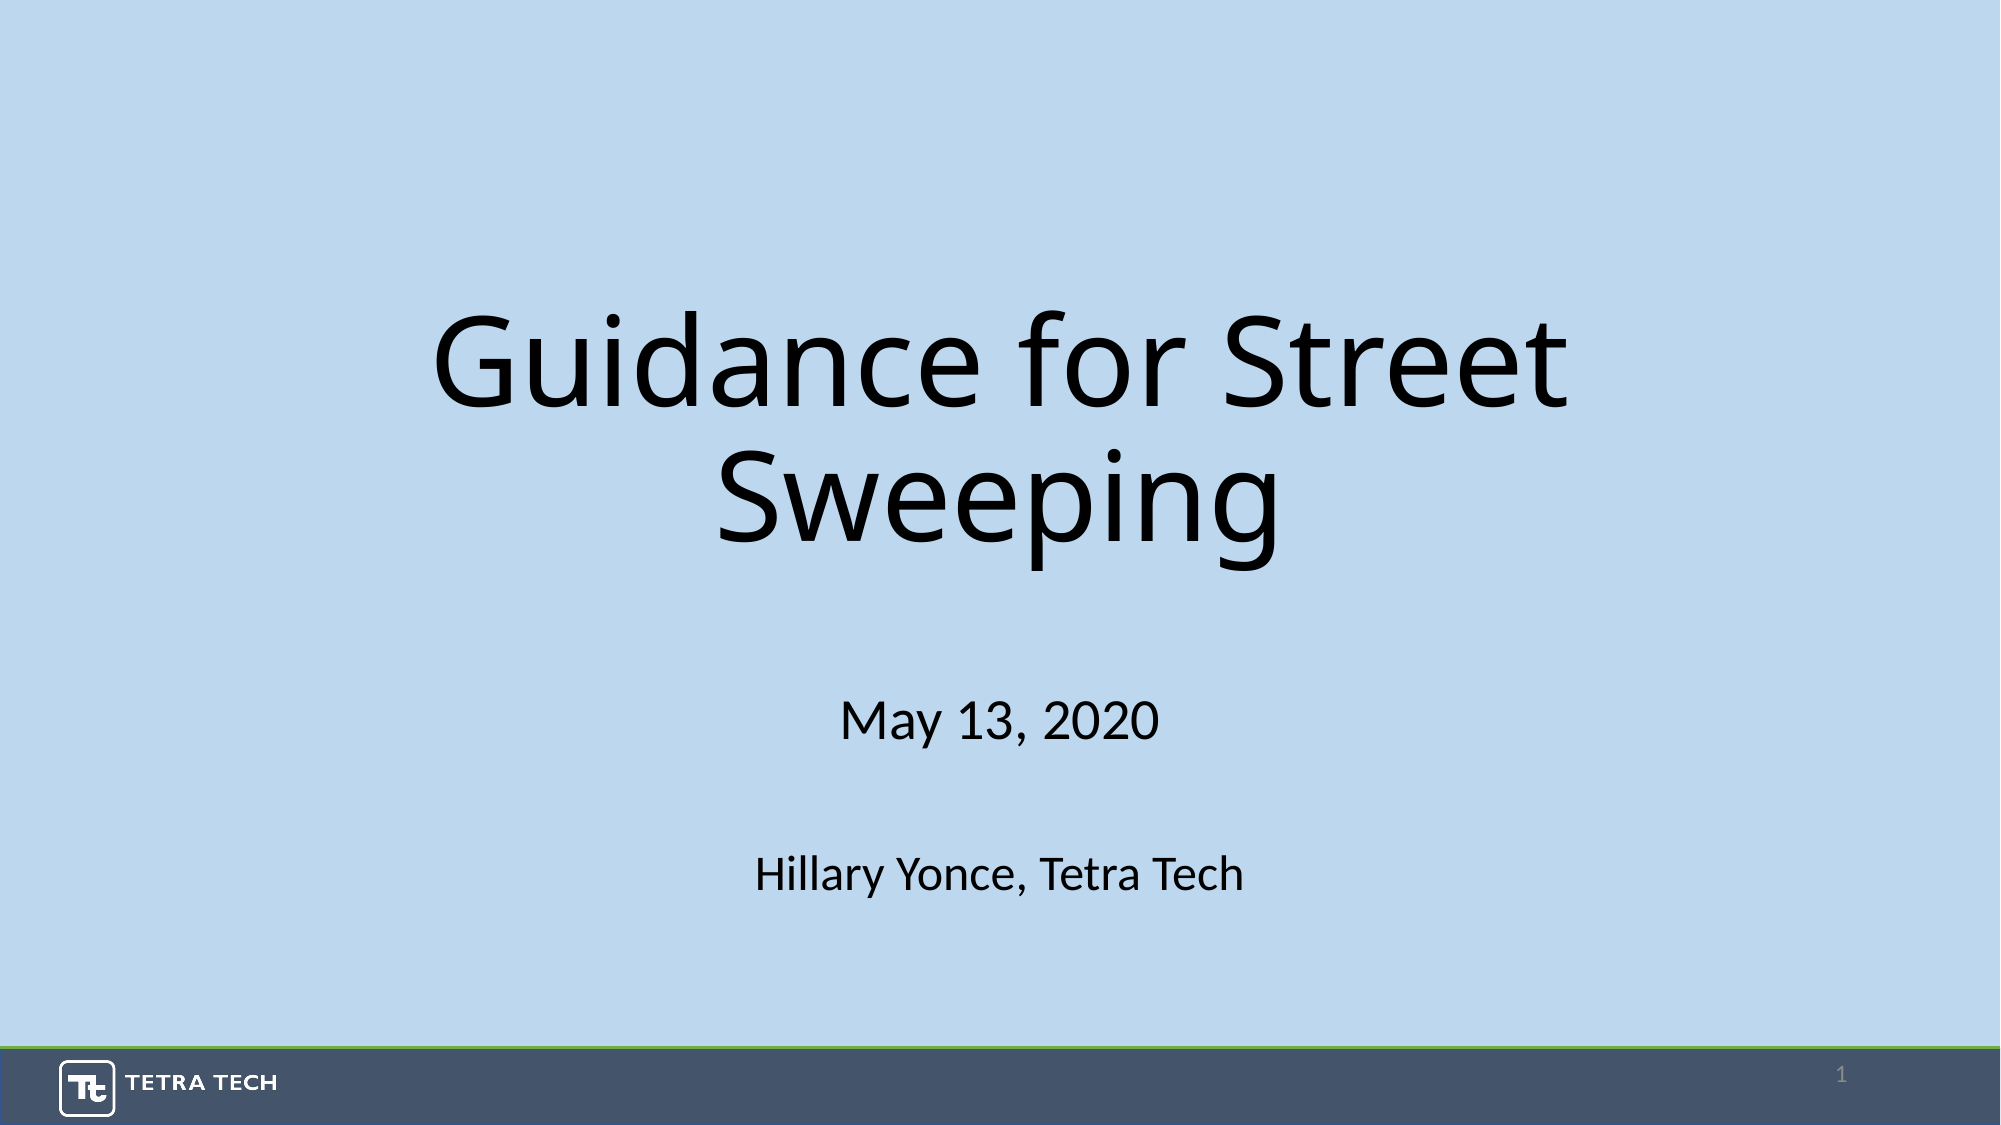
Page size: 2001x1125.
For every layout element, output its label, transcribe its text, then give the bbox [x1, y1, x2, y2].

slide_number 1 [1412, 1042, 1863, 1103]
title Guidance for Street Sweeping [249, 184, 1750, 576]
subtitle May 13, 2020 Hillary Yonce, Tetra Tech [249, 590, 1750, 941]
picture [40, 1041, 295, 1125]
